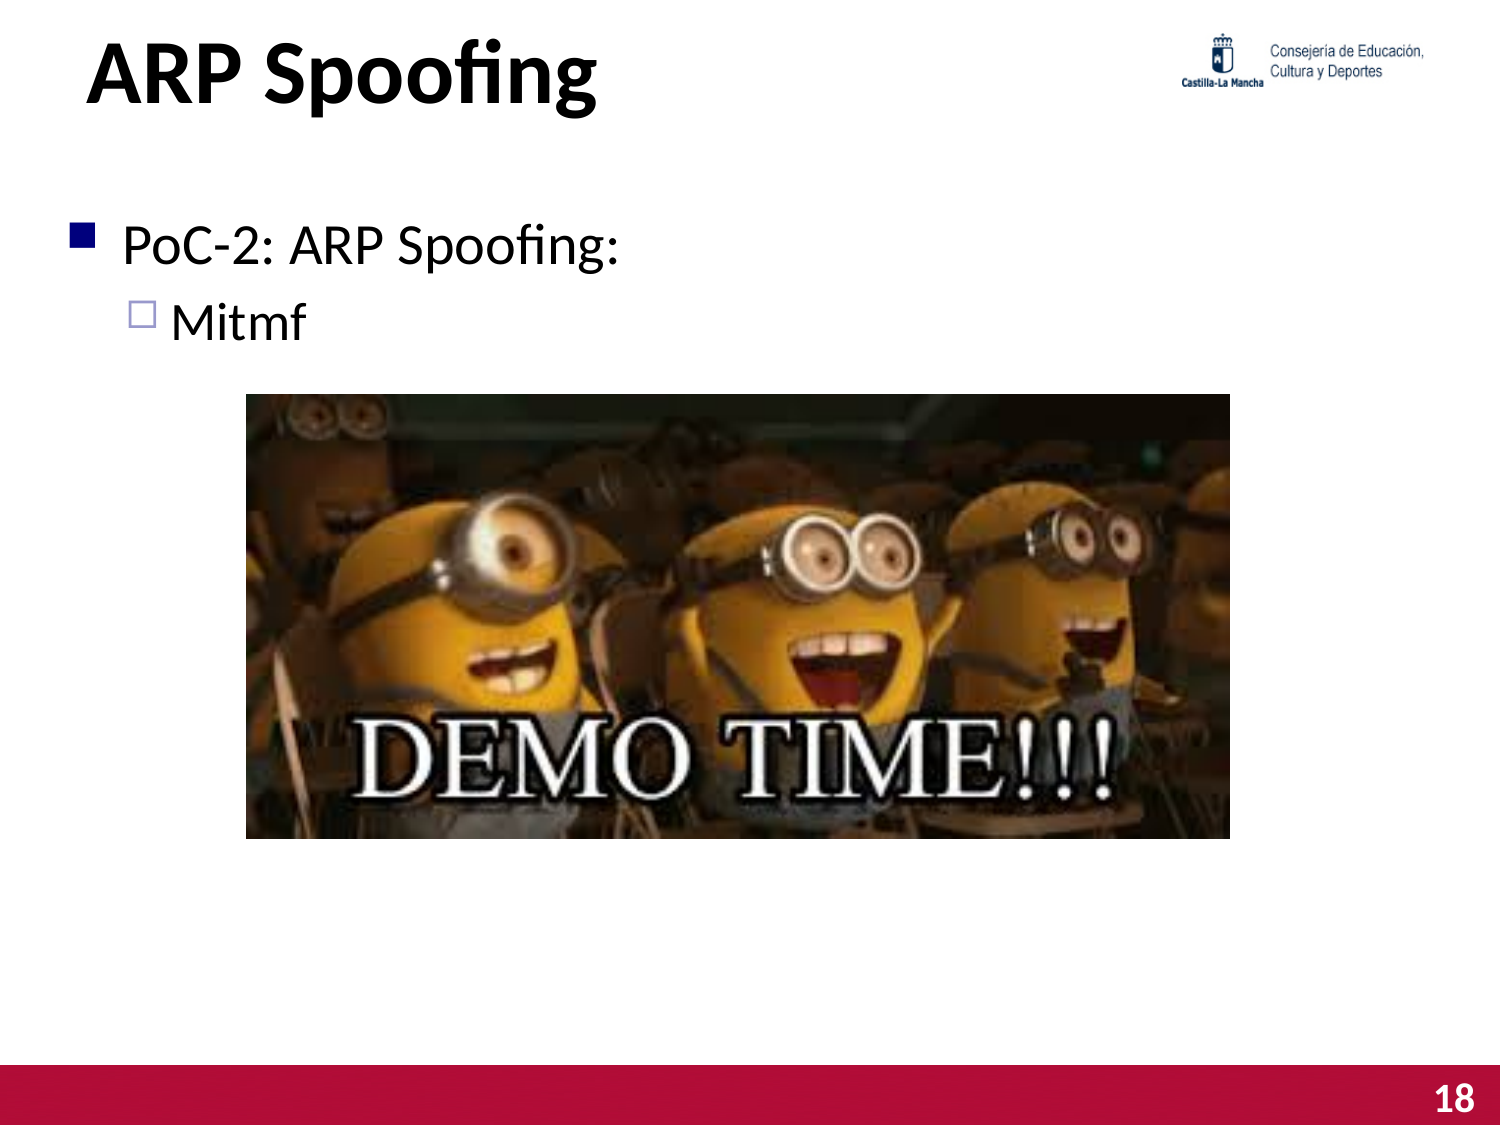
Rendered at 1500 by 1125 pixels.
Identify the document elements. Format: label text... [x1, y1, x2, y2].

picture [0, 1065, 1500, 1125]
picture [246, 393, 1231, 840]
list PoC-2: ARP Spoofing: Mitmf [51, 198, 1395, 1018]
title ARP Spoofing [75, 6, 1425, 197]
